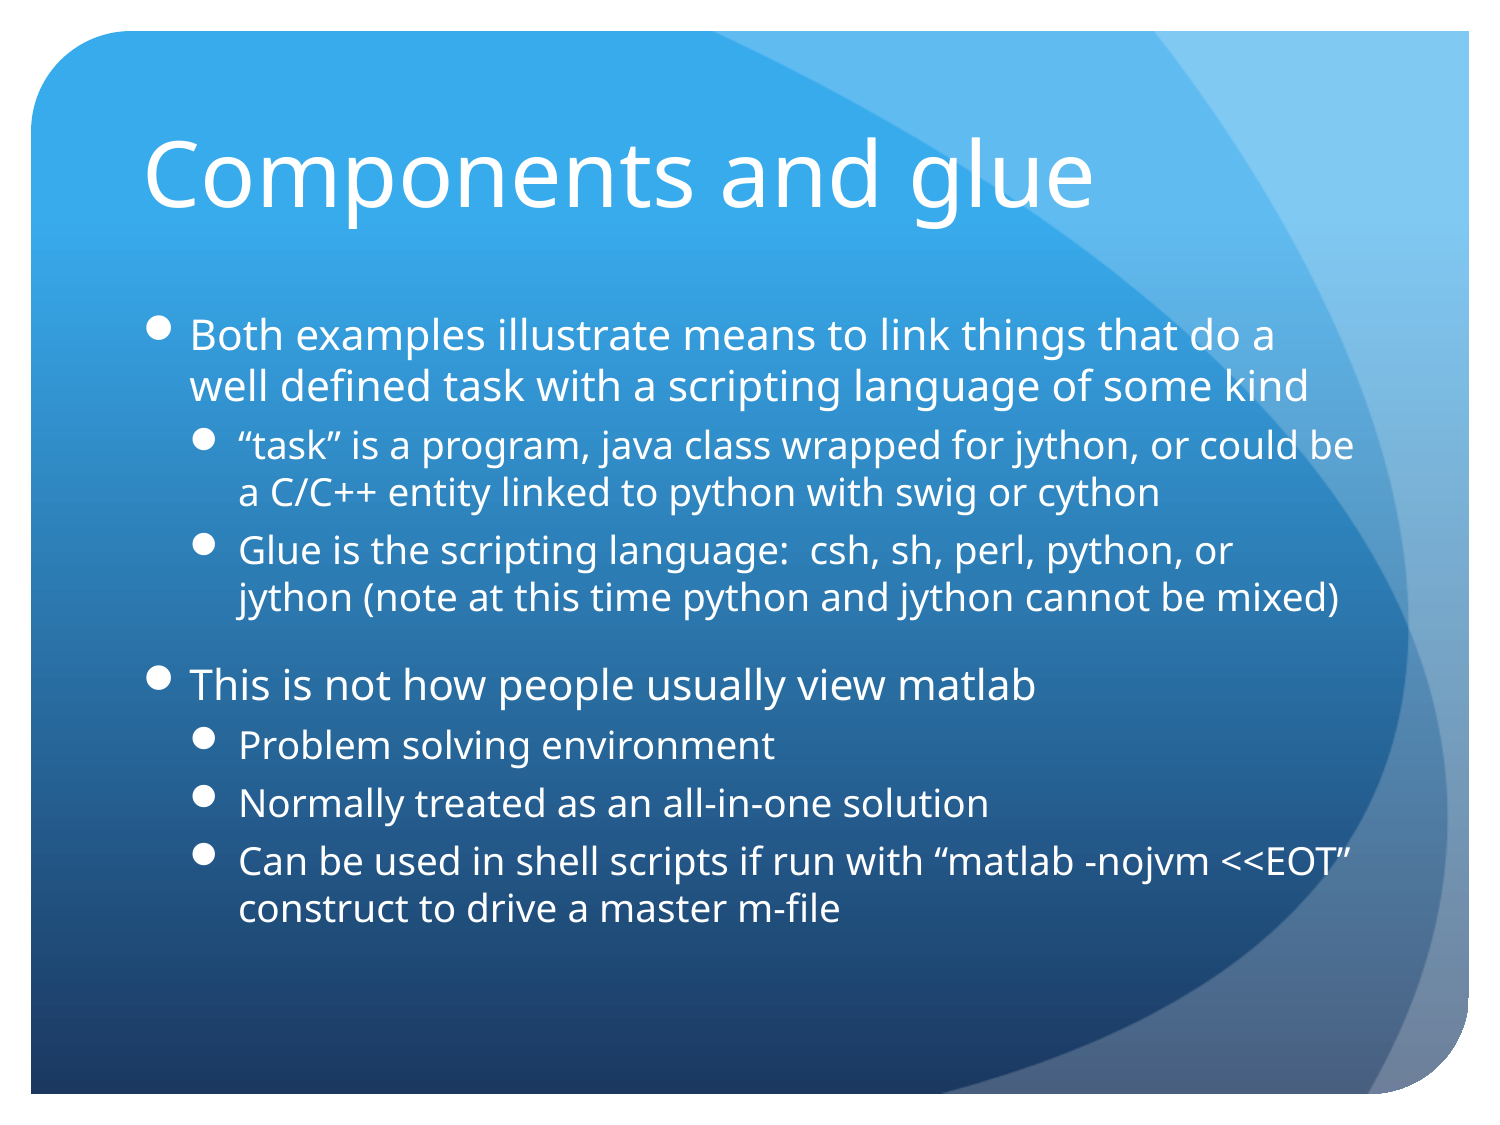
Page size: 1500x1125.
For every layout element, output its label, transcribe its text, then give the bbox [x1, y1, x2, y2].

picture [24, 30, 1473, 1094]
title Components and glue [127, 62, 1372, 234]
list Both examples illustrate means to link things that do a well defined task with a scripting language of some kind “task” is a program, java class wrapped for jython, or could be a C/C++ entity linked to python with swig or cython Glue is the scripting language: csh, sh, perl, python, or jython (note at this time python and jython cannot be mixed) This is not how people usually view matlab Problem solving environment Normally treated as an all-in-one solution Can be used in shell scripts if run with “matlab -nojvm <<EOT” construct to drive a master m-file [127, 299, 1372, 991]
